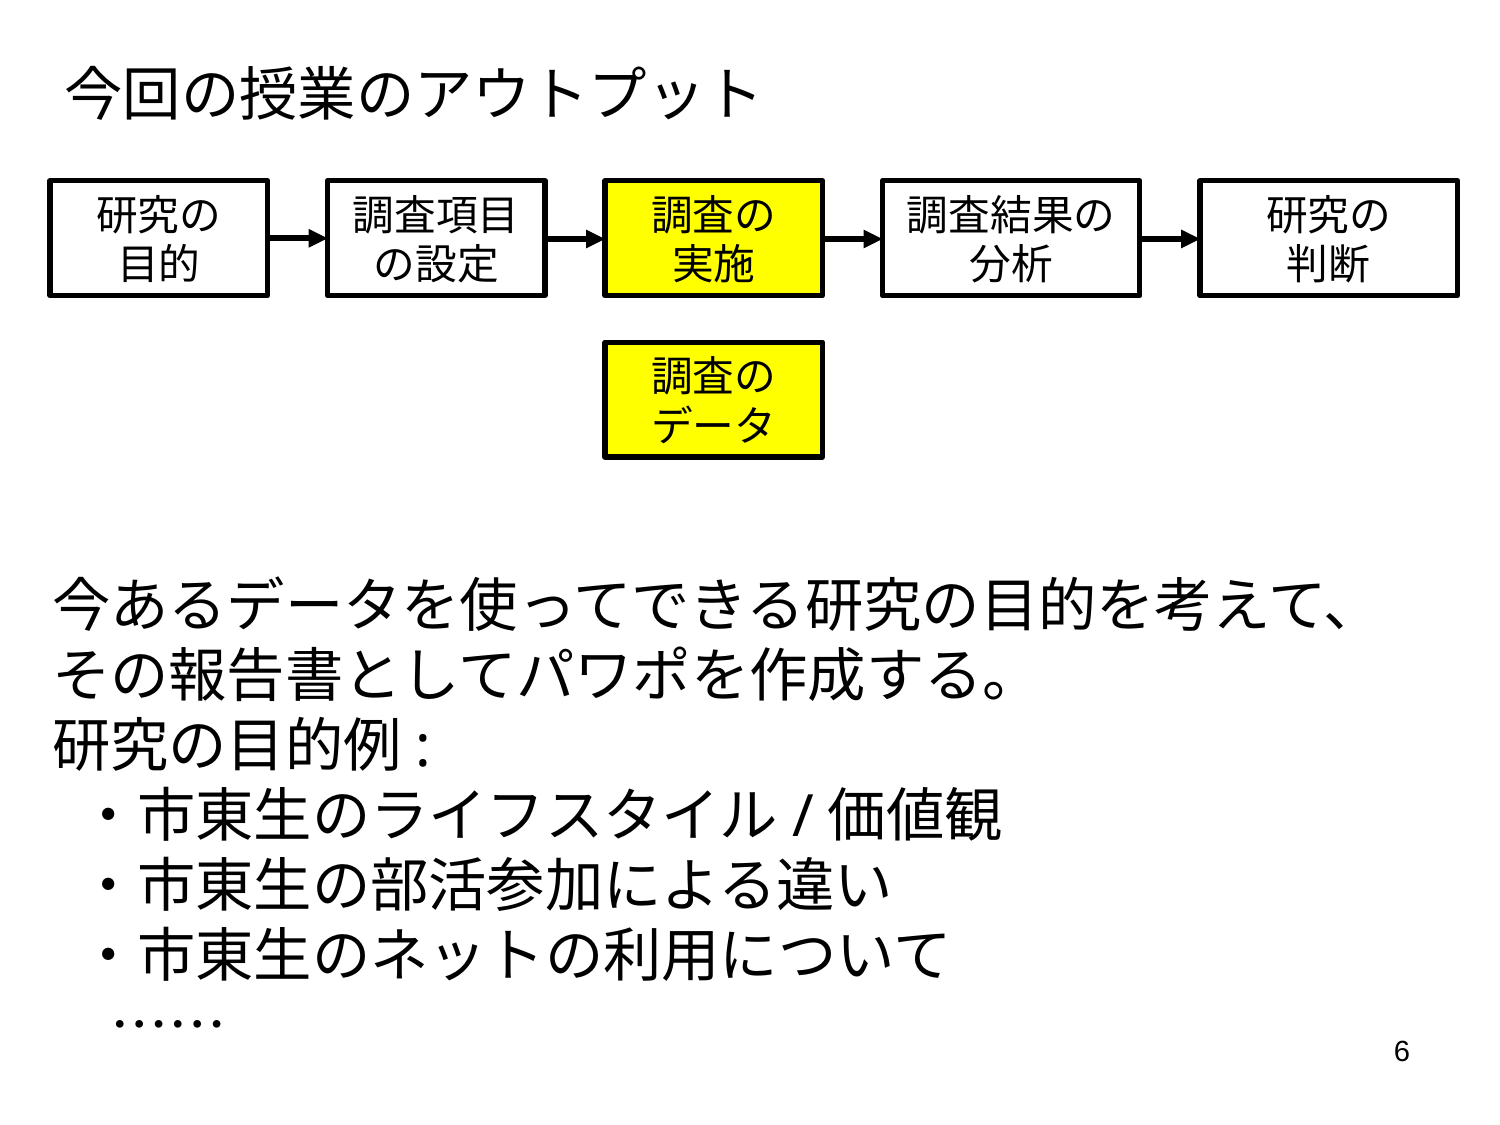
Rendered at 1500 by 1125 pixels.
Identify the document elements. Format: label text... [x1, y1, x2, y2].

text_box 調査の 実施 [605, 180, 823, 296]
text_box 調査の データ [605, 342, 823, 457]
text_box 研究の 目的 [50, 180, 268, 296]
text_box 調査項目の設定 [327, 180, 545, 296]
text_box 今あるデータを使ってできる研究の目的を考えて、その報告書としてパワポを作成する。 研究の目的例: ・市東生のライフスタイル/価値観 ・市東生の部活参加による違い ・市東生のネットの利用について …… [37, 561, 1425, 1125]
text_box 調査結果の分析 [882, 180, 1140, 296]
text_box 今回の授業のアウトプット [49, 50, 1500, 135]
text_box 研究の 判断 [1199, 180, 1458, 296]
